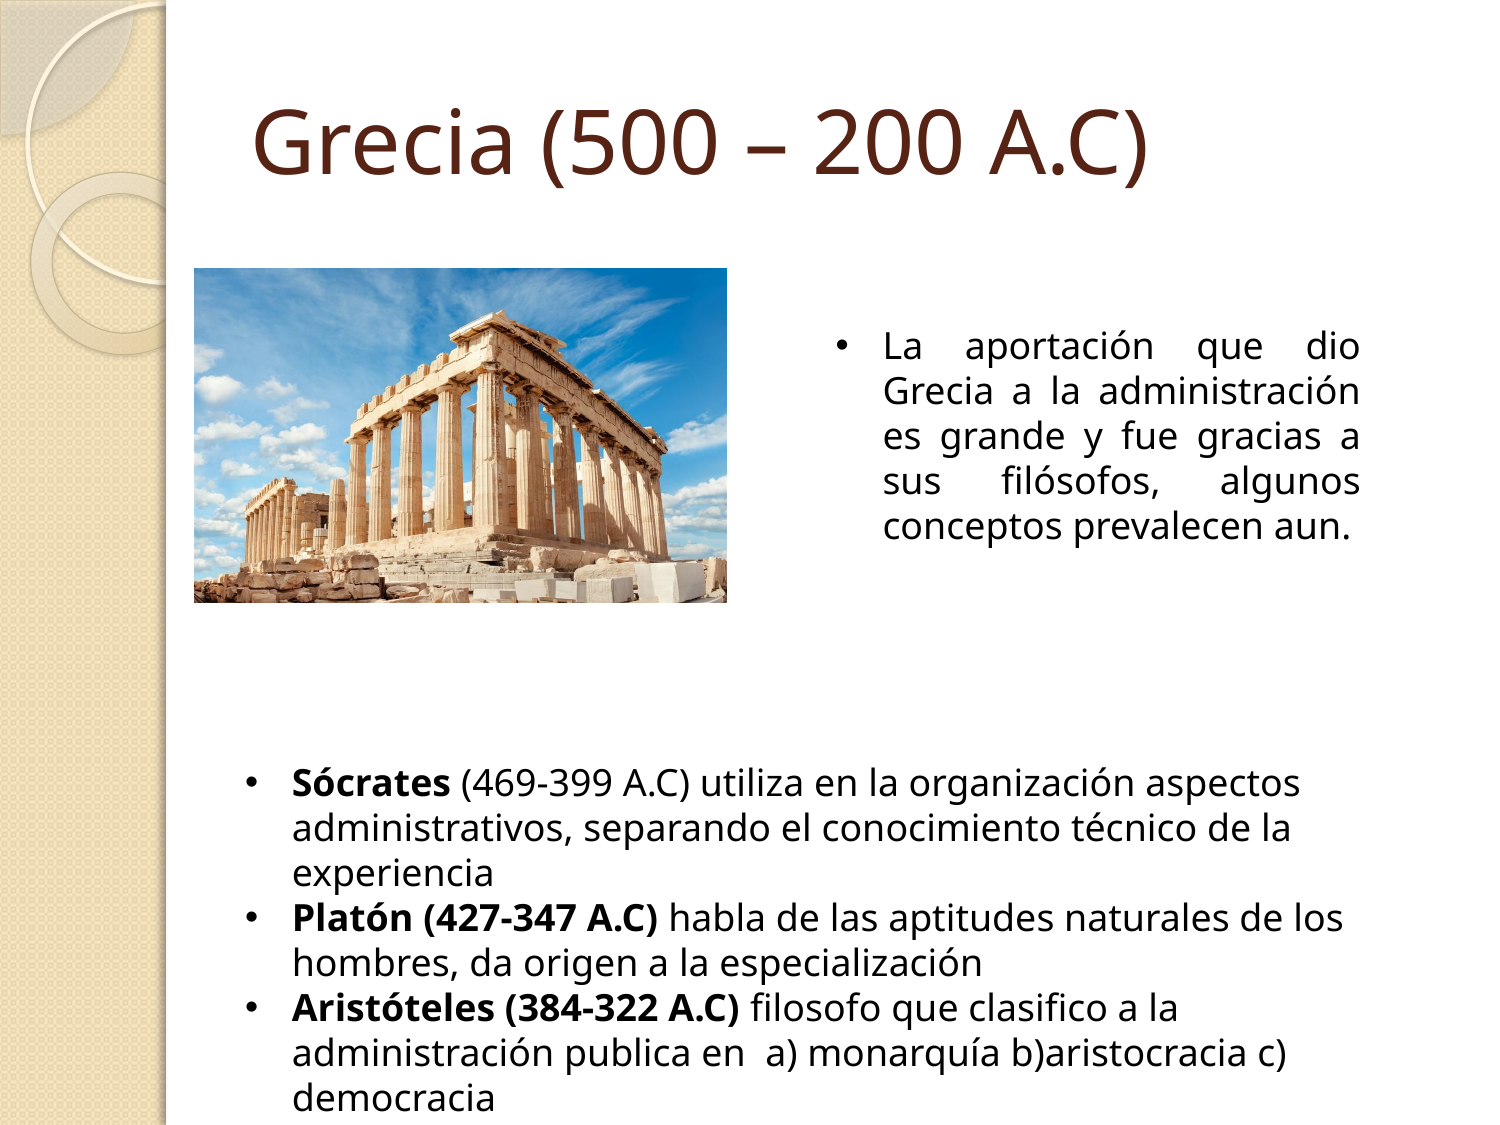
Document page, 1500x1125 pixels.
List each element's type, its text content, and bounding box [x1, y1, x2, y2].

title Grecia (500 – 200 A.C) [235, 45, 1466, 233]
text_box La aportación que dio Grecia a la administración es grande y fue gracias a sus filósofos, algunos conceptos prevalecen aun. [820, 314, 1376, 600]
picture [194, 268, 727, 603]
text_box Sócrates (469-399 A.C) utiliza en la organización aspectos administrativos, separando el conocimiento técnico de la experiencia Platón (427-347 A.C) habla de las aptitudes naturales de los hombres, da origen a la especialización Aristóteles (384-322 A.C) filosofo que clasifico a la administración publica en a) monarquía b)aristocracia c) democracia [230, 751, 1388, 1125]
